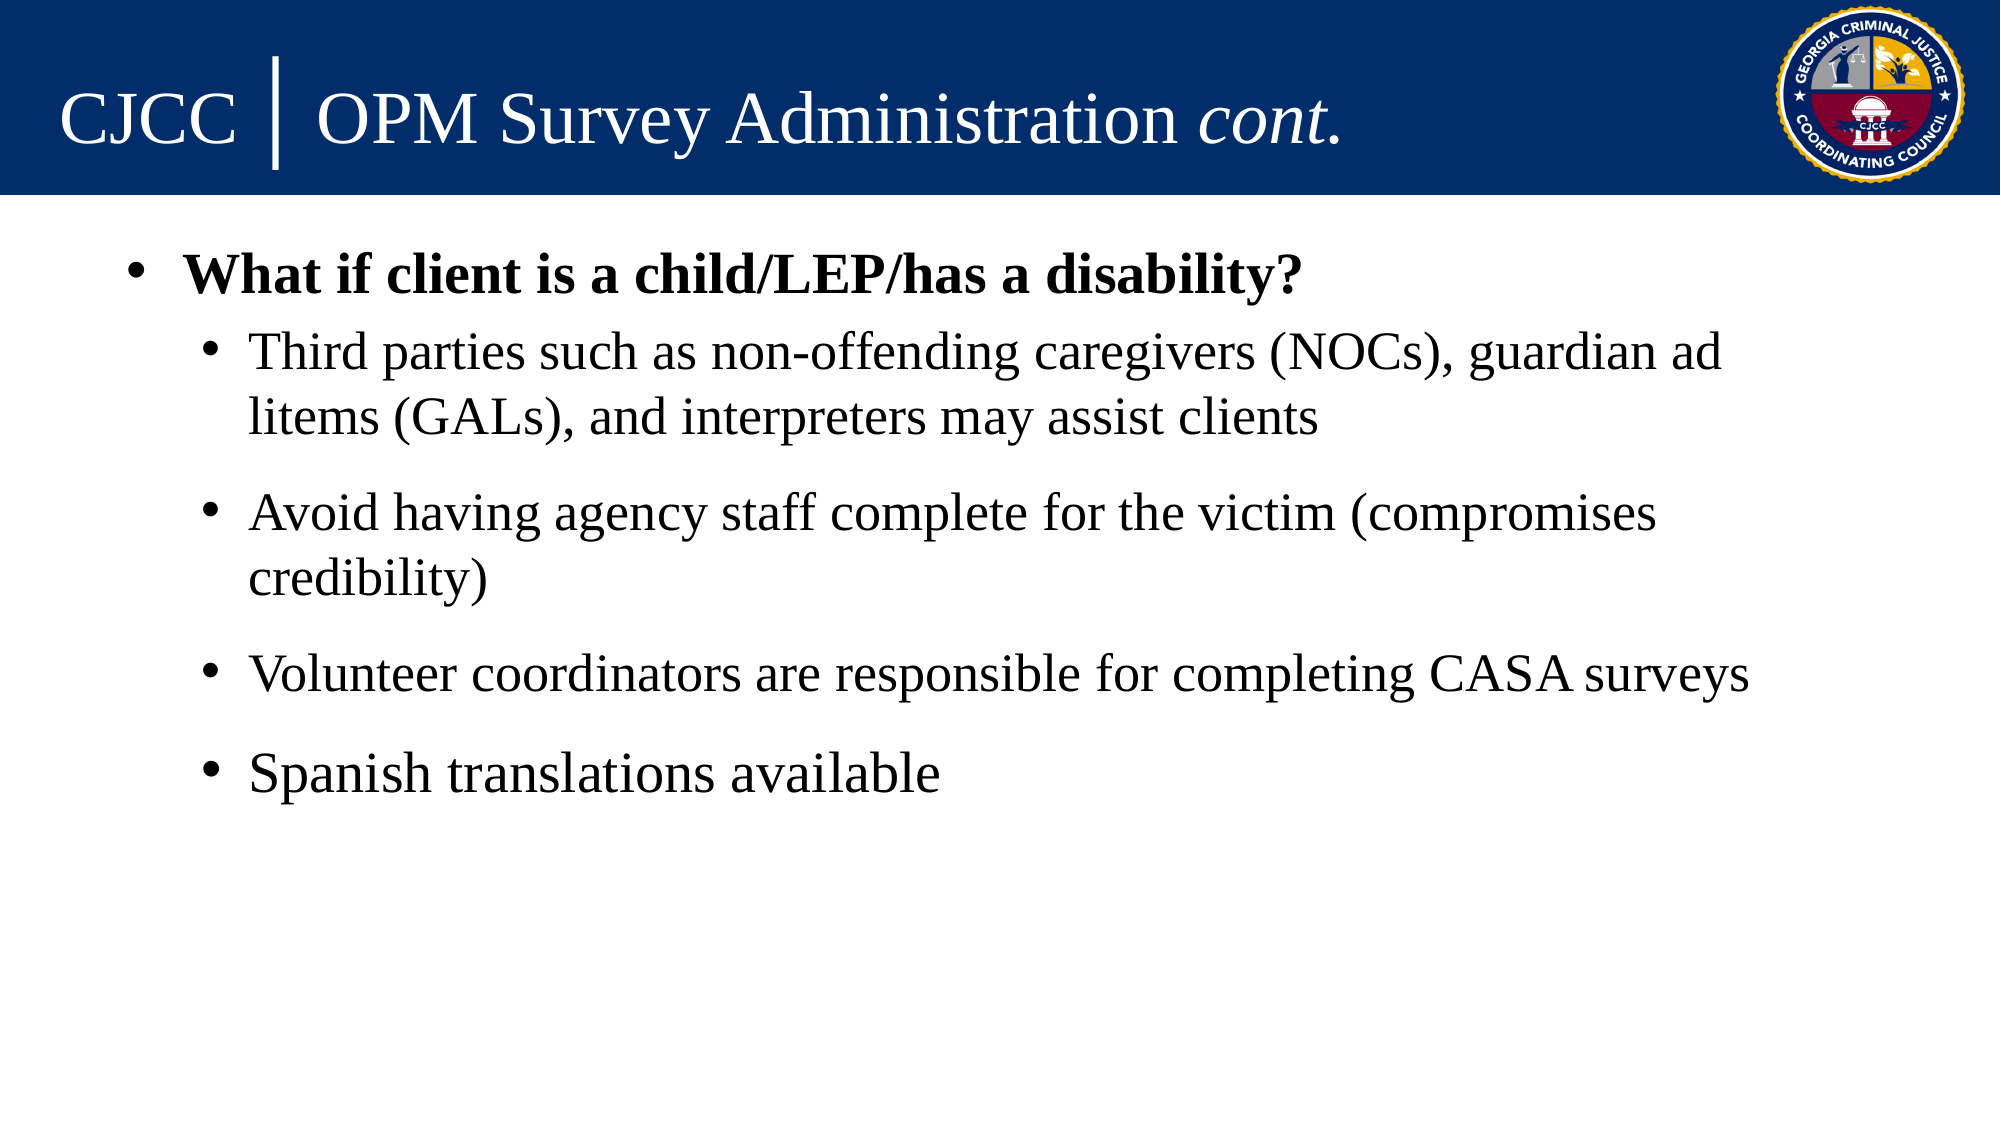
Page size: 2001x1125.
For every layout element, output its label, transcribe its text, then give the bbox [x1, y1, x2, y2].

text_box What if client is a child/LEP/has a disability? Third parties such as non-offending caregivers (NOCs), guardian ad litems (GALs), and interpreters may assist clients Avoid having agency staff complete for the victim (compromises credibility) Volunteer coordinators are responsible for completing CASA surveys Spanish translations available [111, 227, 1851, 877]
text_box CJCC | OPM Survey Administration cont. [44, 10, 1740, 176]
picture [1740, 0, 2000, 195]
text_box [0, 0, 1740, 195]
